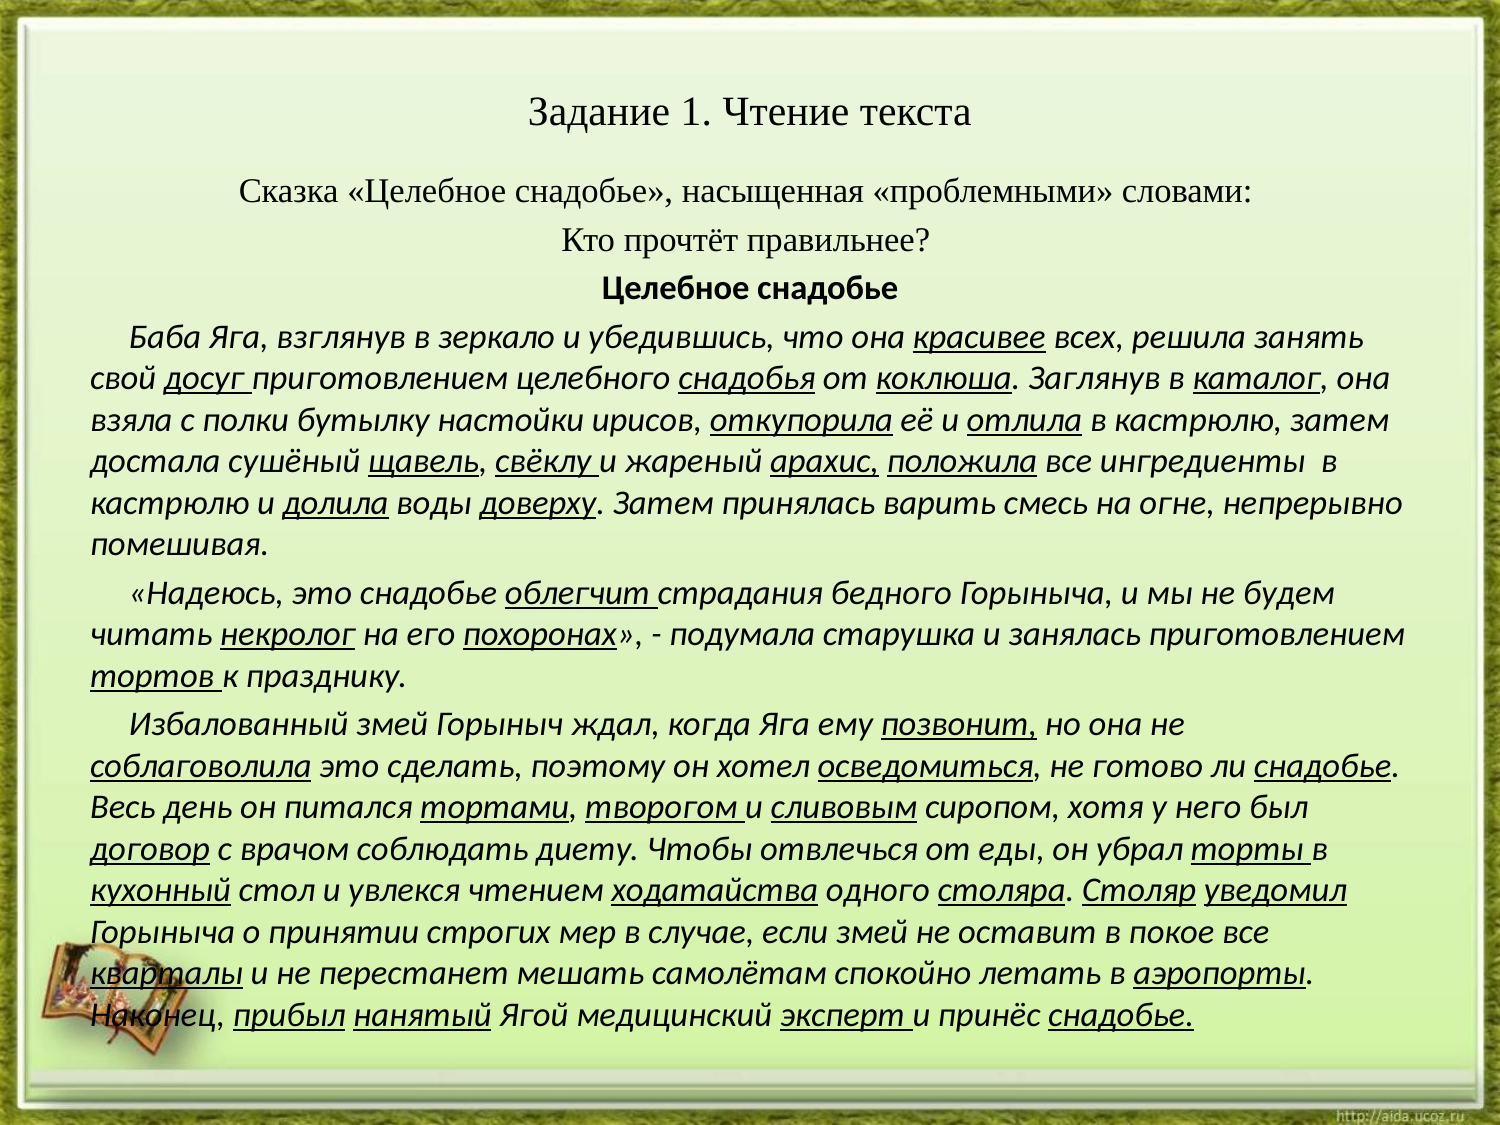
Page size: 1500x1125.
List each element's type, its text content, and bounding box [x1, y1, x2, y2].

list Сказка «Целебное снадобье», насыщенная «проблемными» словами: Кто прочтёт правильнее? Целебное снадобье Баба Яга, взглянув в зеркало и убедившись, что она красивее всех, решила занять свой досуг приготовлением целебного снадобья от коклюша. Заглянув в каталог, она взяла с полки бутылку настойки ирисов, откупорила её и отлила в кастрюлю, затем достала сушёный щавель, свёклу и жареный арахис, положила все ингредиенты в кастрюлю и долила воды доверху. Затем принялась варить смесь на огне, непрерывно помешивая. «Надеюсь, это снадобье облегчит страдания бедного Горыныча, и мы не будем читать некролог на его похоронах», - подумала старушка и занялась приготовлением тортов к празднику. Избалованный змей Горыныч ждал, когда Яга ему позвонит, но она не соблаговолила это сделать, поэтому он хотел осведомиться, не готово ли снадобье. Весь день он питался тортами, творогом и сливовым сиропом, хотя у него был договор с врачом соблюдать диету. Чтобы отвлечься от еды, он убрал торты в кухонный стол и увлекся чтением ходатайства одного столяра. Столяр уведомил Горыныча о принятии строгих мер в случае, если змей не оставит в покое все кварталы и не перестанет мешать самолётам спокойно летать в аэропорты. Наконец, прибыл нанятый Ягой медицинский эксперт и принёс снадобье. [75, 160, 1425, 1047]
picture [0, 0, 1500, 1125]
title Задание 1. Чтение текста [75, 45, 1425, 160]
